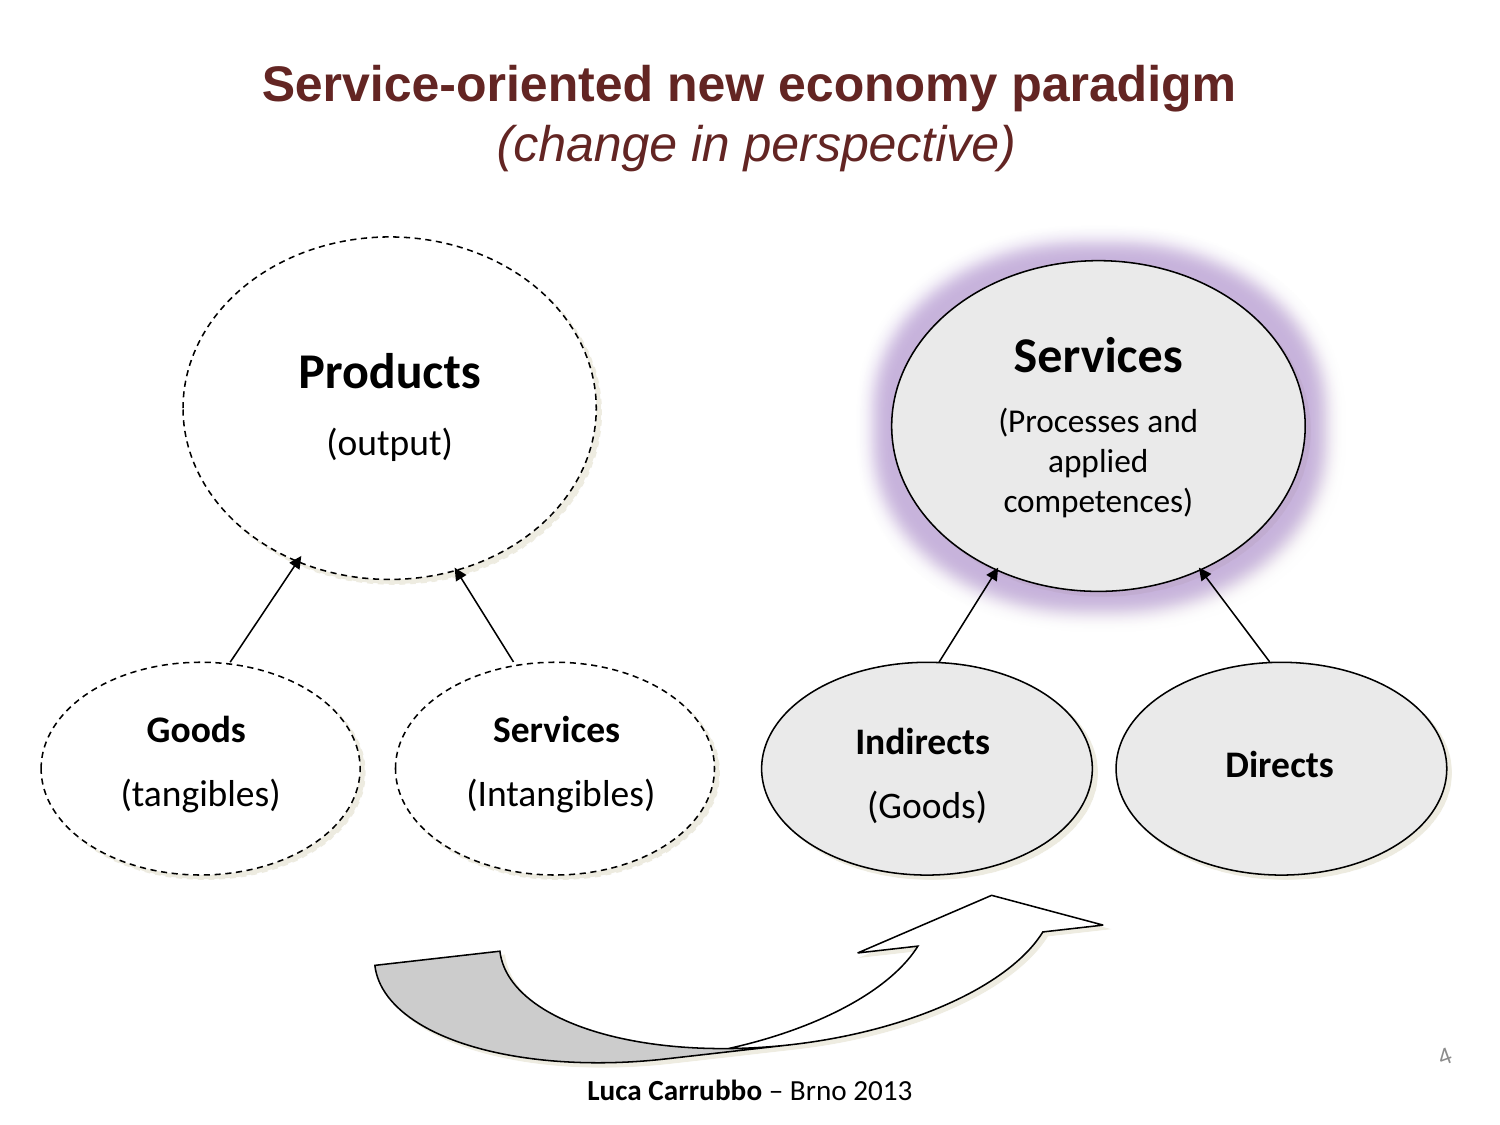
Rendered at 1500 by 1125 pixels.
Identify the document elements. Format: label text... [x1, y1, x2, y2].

text_box Services (Intangibles) [324, 697, 798, 822]
text_box [1198, 567, 1270, 663]
text_box Directs [1210, 732, 1376, 793]
text_box [454, 567, 514, 663]
text_box Indirects (Goods) [832, 709, 1022, 834]
text_box Services (Processes and applied competences) [974, 315, 1223, 527]
text_box [938, 567, 999, 663]
text_box [437, 662, 673, 697]
text_box [1116, 662, 1447, 876]
text_box Goods (tangibles) [88, 697, 313, 822]
text_box [374, 895, 1104, 1063]
text_box [41, 662, 339, 876]
text_box Service-oriented new economy paradigm (change in perspective) [88, 43, 1425, 179]
text_box [183, 236, 597, 580]
text_box 4 [1164, 1019, 1475, 1125]
text_box [230, 555, 302, 663]
text_box [783, 662, 1093, 876]
text_box Products (output) [230, 331, 550, 470]
text_box [891, 260, 1306, 592]
text_box [417, 822, 693, 876]
